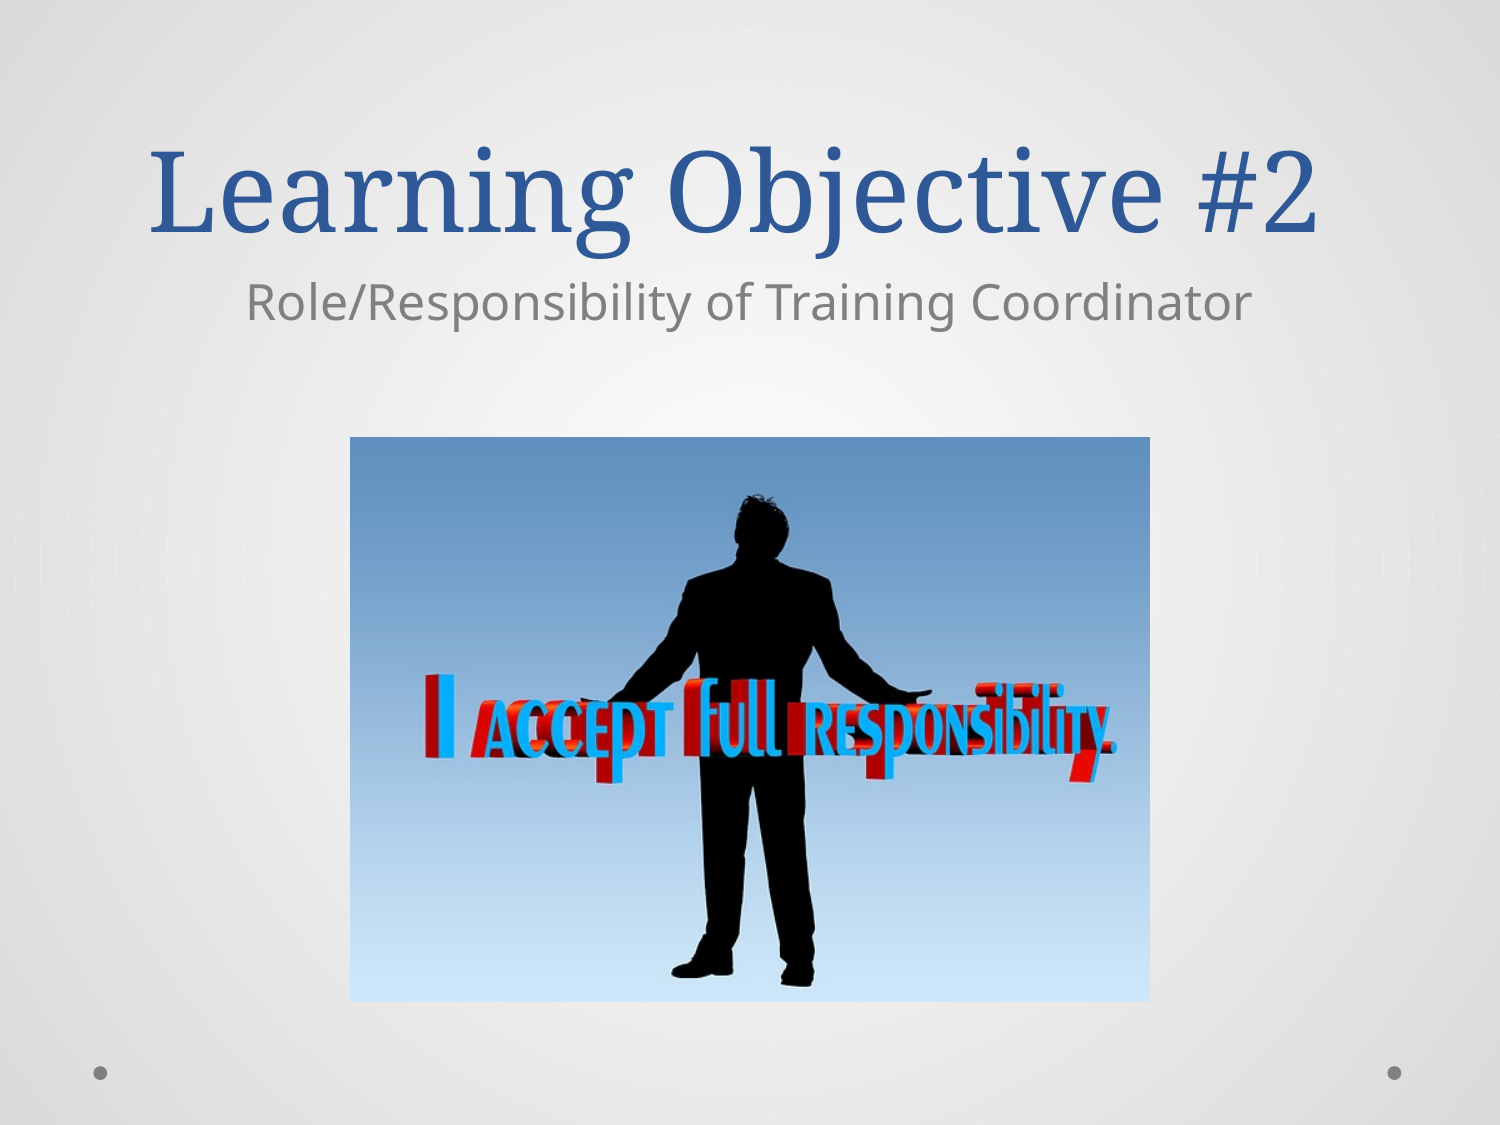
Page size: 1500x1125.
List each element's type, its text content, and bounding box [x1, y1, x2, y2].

title Learning Objective #2 [75, 0, 1425, 262]
list Role/Responsibility of Training Coordinator [75, 262, 1425, 1005]
picture [349, 437, 1151, 1002]
